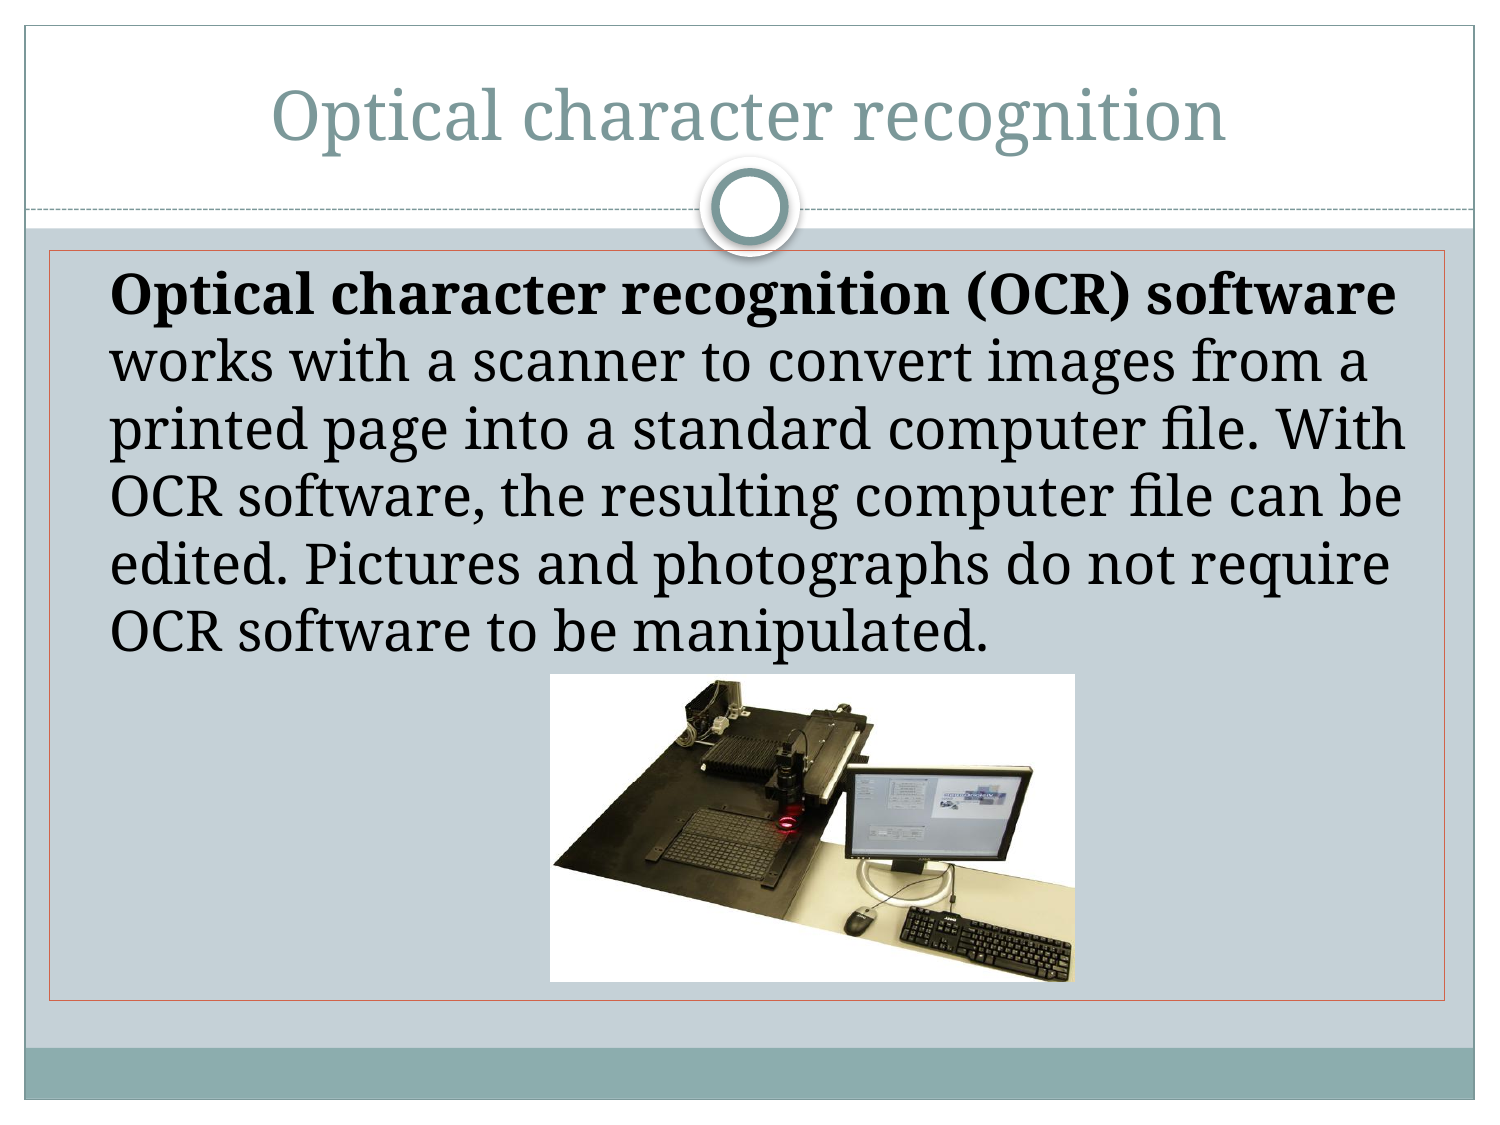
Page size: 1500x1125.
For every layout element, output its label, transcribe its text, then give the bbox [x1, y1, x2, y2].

list Optical character recognition (OCR) software works with a scanner to convert images from a printed page into a standard computer file. With OCR software, the resulting computer file can be edited. Pictures and photographs do not require OCR software to be manipulated. [49, 250, 1445, 1001]
title Optical character recognition [49, 37, 1450, 162]
picture [549, 674, 1076, 982]
